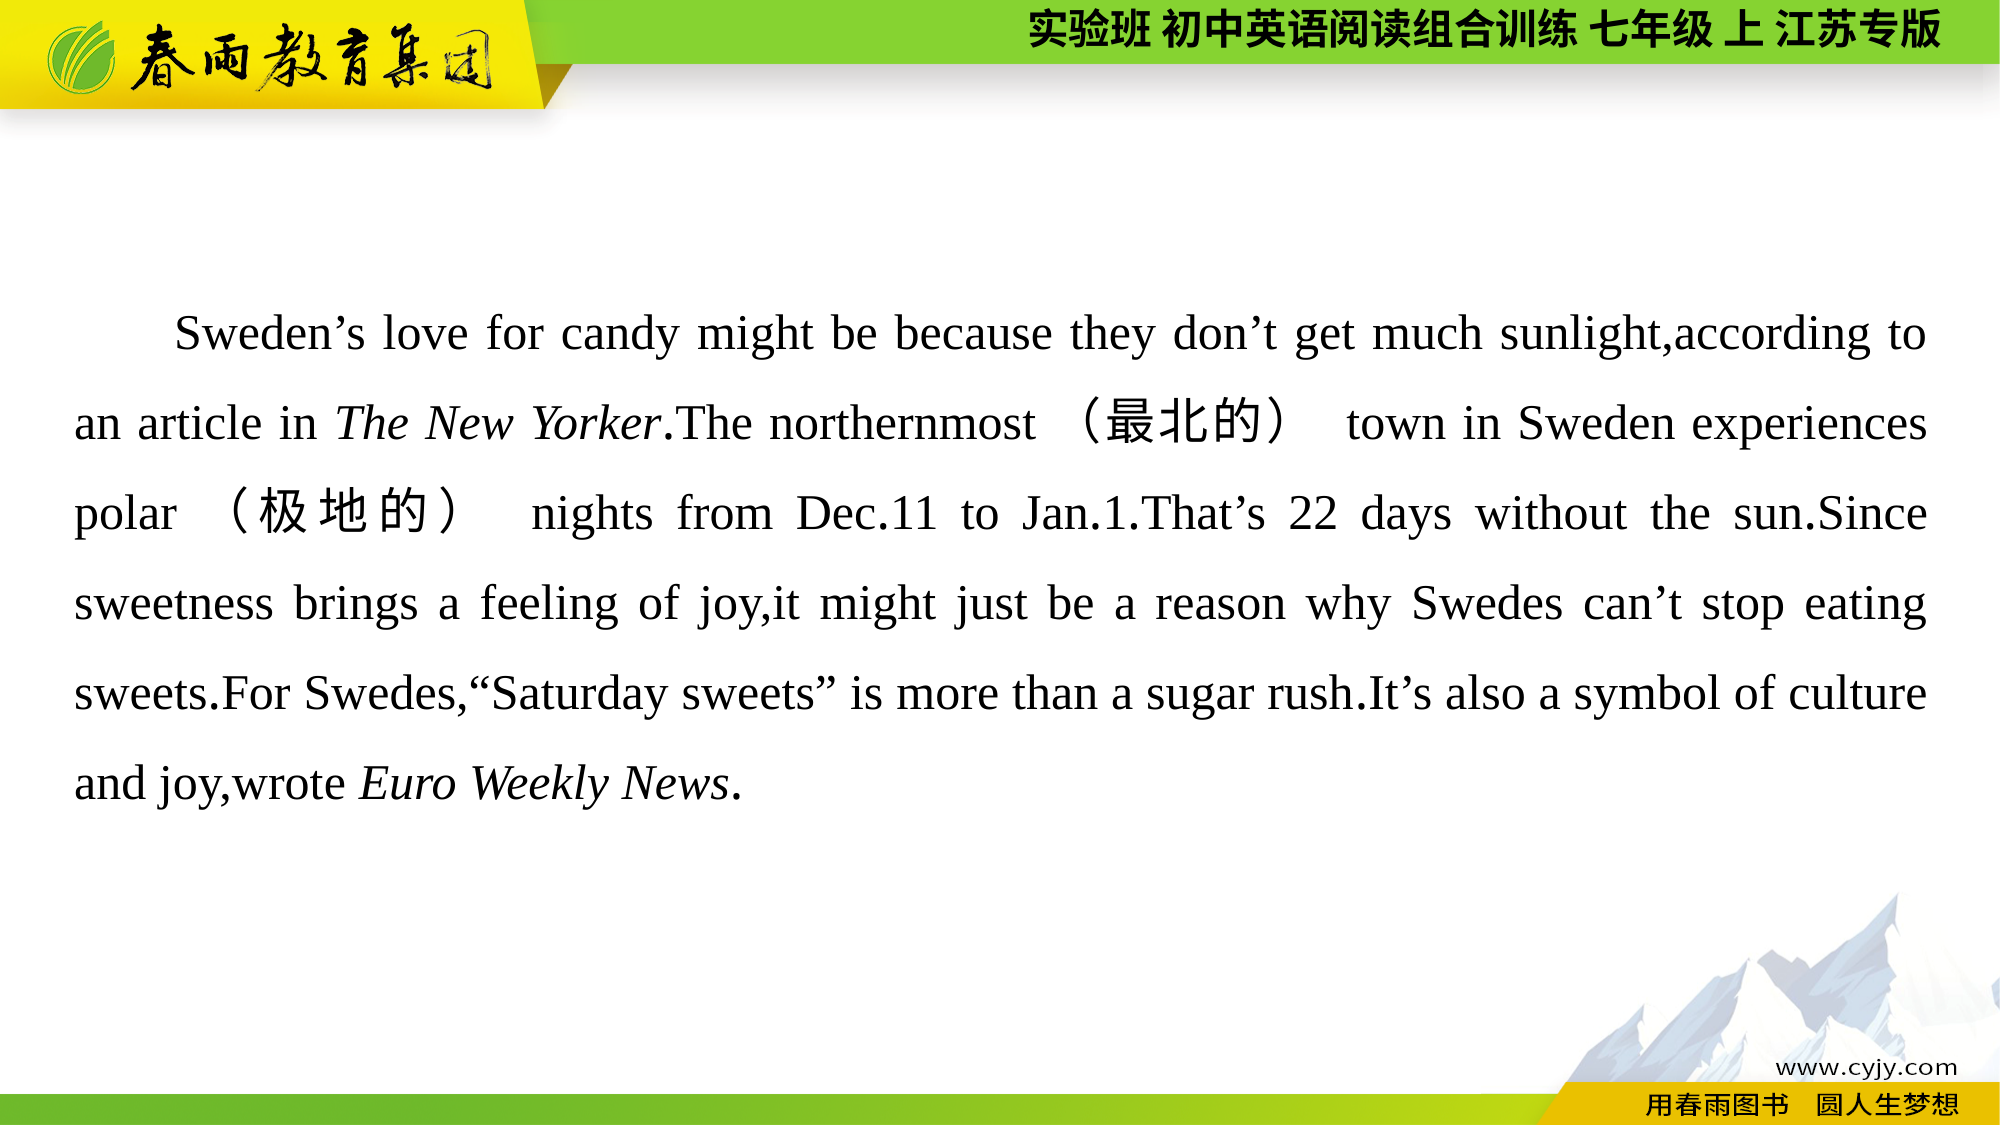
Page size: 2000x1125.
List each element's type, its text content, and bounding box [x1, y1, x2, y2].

list Sweden’s love for candy might be because they don’t get much sunlight,according to an article in The New Yorker.The northernmost（最北的） town in Sweden experiences polar（极地的） nights from Dec.11 to Jan.1.That’s 22 days without the sun.Since sweetness brings a feeling of joy,it might just be a reason why Swedes can’t stop eating sweets.For Swedes,“Saturday sweets” is more than a sugar rush.It’s also a symbol of culture and joy,wrote Euro Weekly News. [59, 261, 1944, 811]
picture [0, 0, 2000, 1125]
